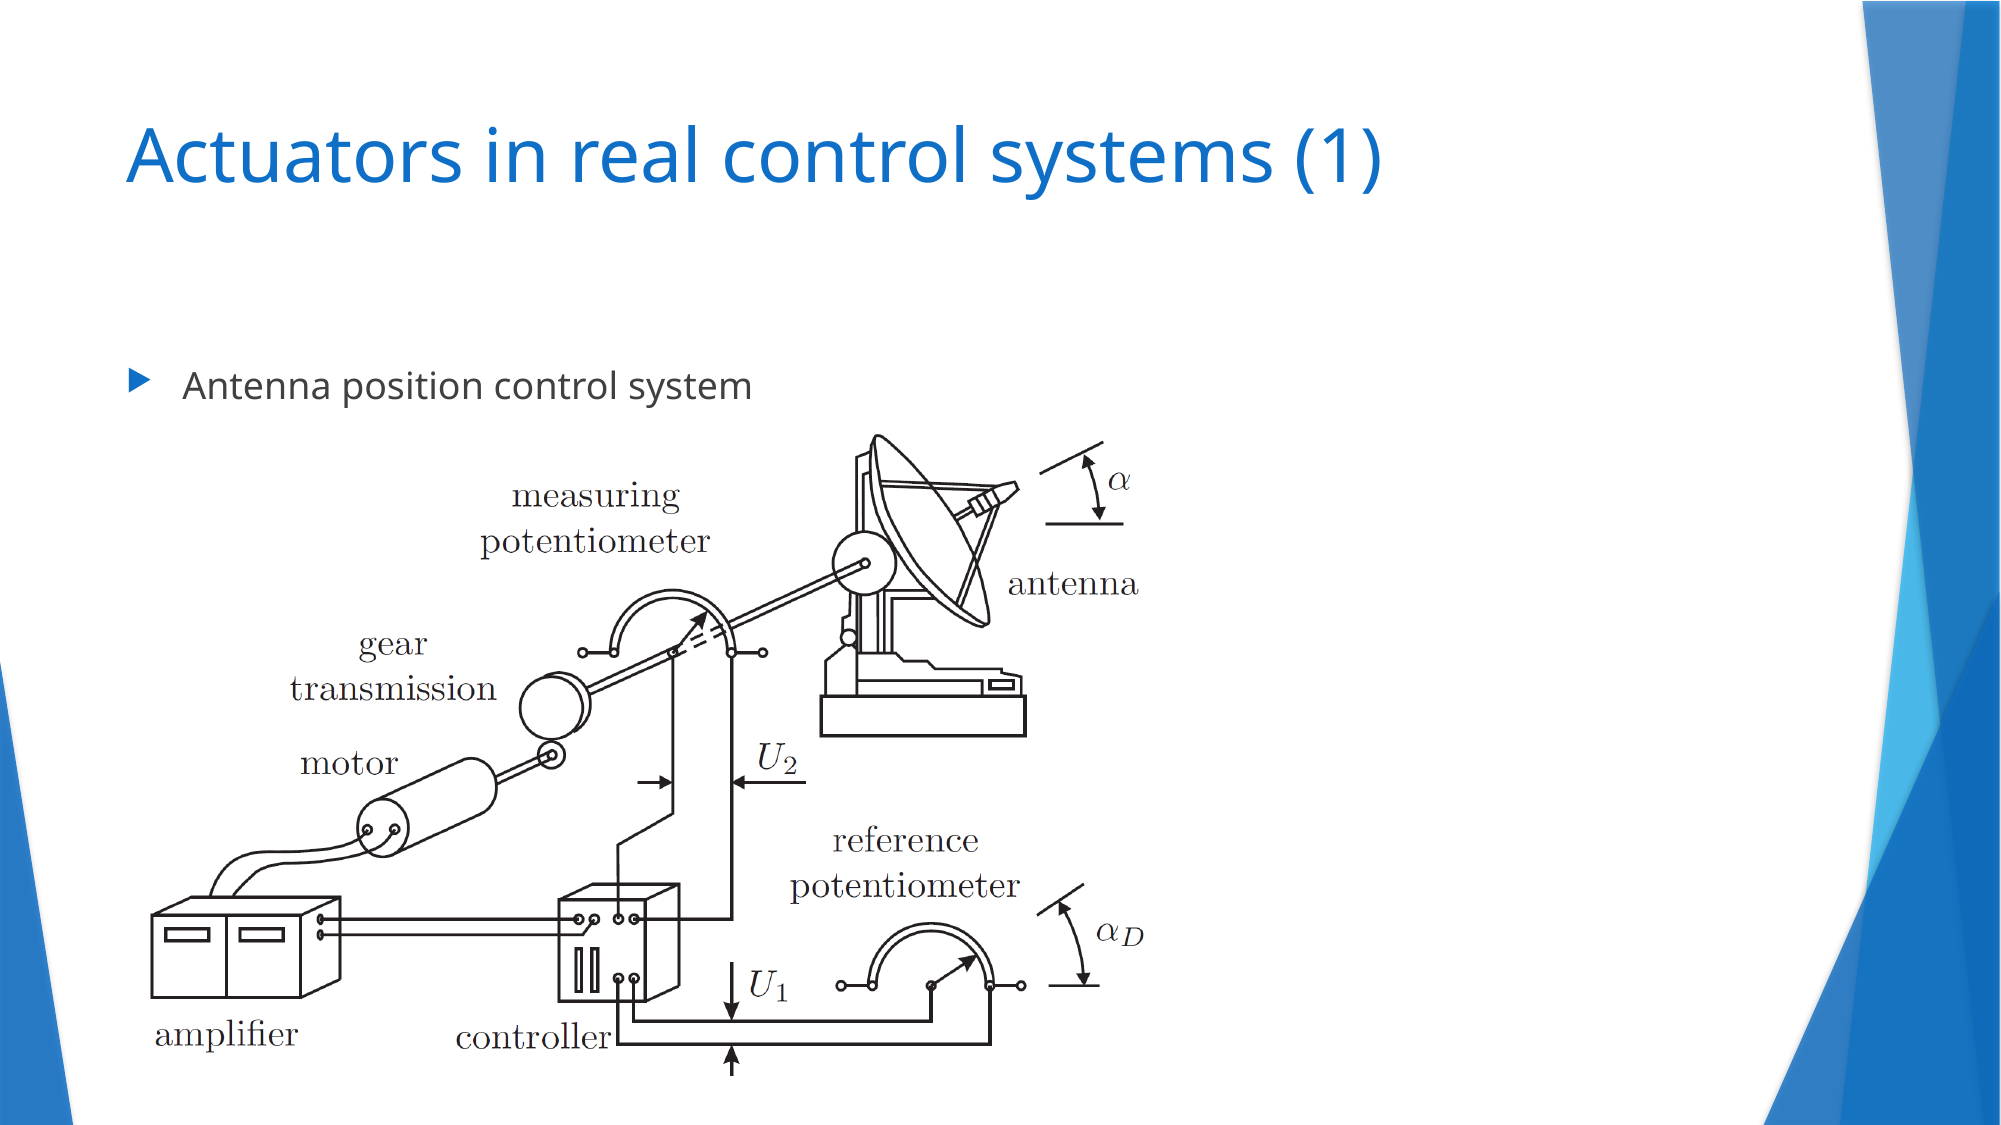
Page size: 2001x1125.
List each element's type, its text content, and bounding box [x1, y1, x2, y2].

picture [84, 410, 1151, 1092]
list Antenna position control system [111, 354, 1522, 992]
title Actuators in real control systems (1) [111, 99, 1522, 317]
